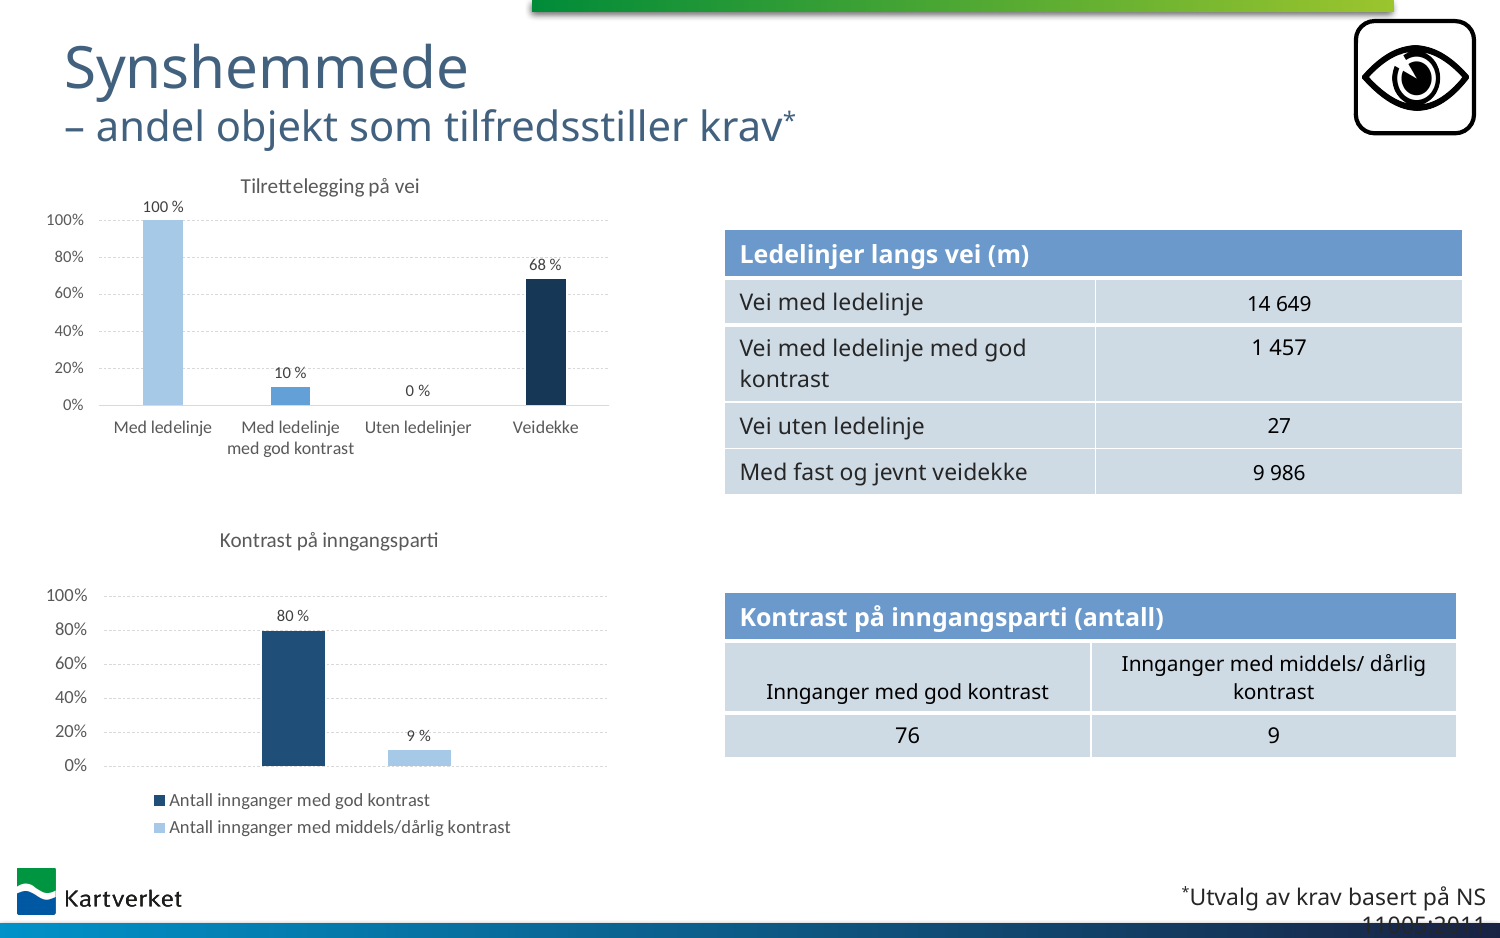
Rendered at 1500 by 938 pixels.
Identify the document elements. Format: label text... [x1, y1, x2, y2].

table_cell 9 [1092, 715, 1456, 757]
text_box Synshemmede – andel objekt som tilfredsstiller krav* [49, 24, 1431, 158]
table_header Ledelinjer langs vei (m) [725, 230, 1462, 276]
text_box *Utvalg av krav basert på NS 11005:2011 [1068, 873, 1500, 938]
table_cell 14 649 [1096, 280, 1462, 323]
table_cell Vei med ledelinje [725, 280, 1095, 323]
table_cell Med fast og jevnt veidekke [725, 449, 1095, 494]
table_cell Vei med ledelinje med god kontrast [725, 327, 1095, 401]
picture [41, 166, 619, 492]
table_cell Innganger med god kontrast [725, 643, 1090, 711]
table_cell 1 457 [1096, 327, 1462, 401]
table_cell 76 [725, 715, 1090, 757]
table_cell 27 [1096, 403, 1462, 448]
table_cell Innganger med middels/ dårlig kontrast [1092, 643, 1456, 711]
table_cell 9 986 [1096, 449, 1462, 494]
table_header Kontrast på inngangsparti (antall) [725, 593, 1456, 639]
picture [41, 520, 618, 846]
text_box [1355, 20, 1475, 134]
table_cell Vei uten ledelinje [725, 403, 1095, 448]
